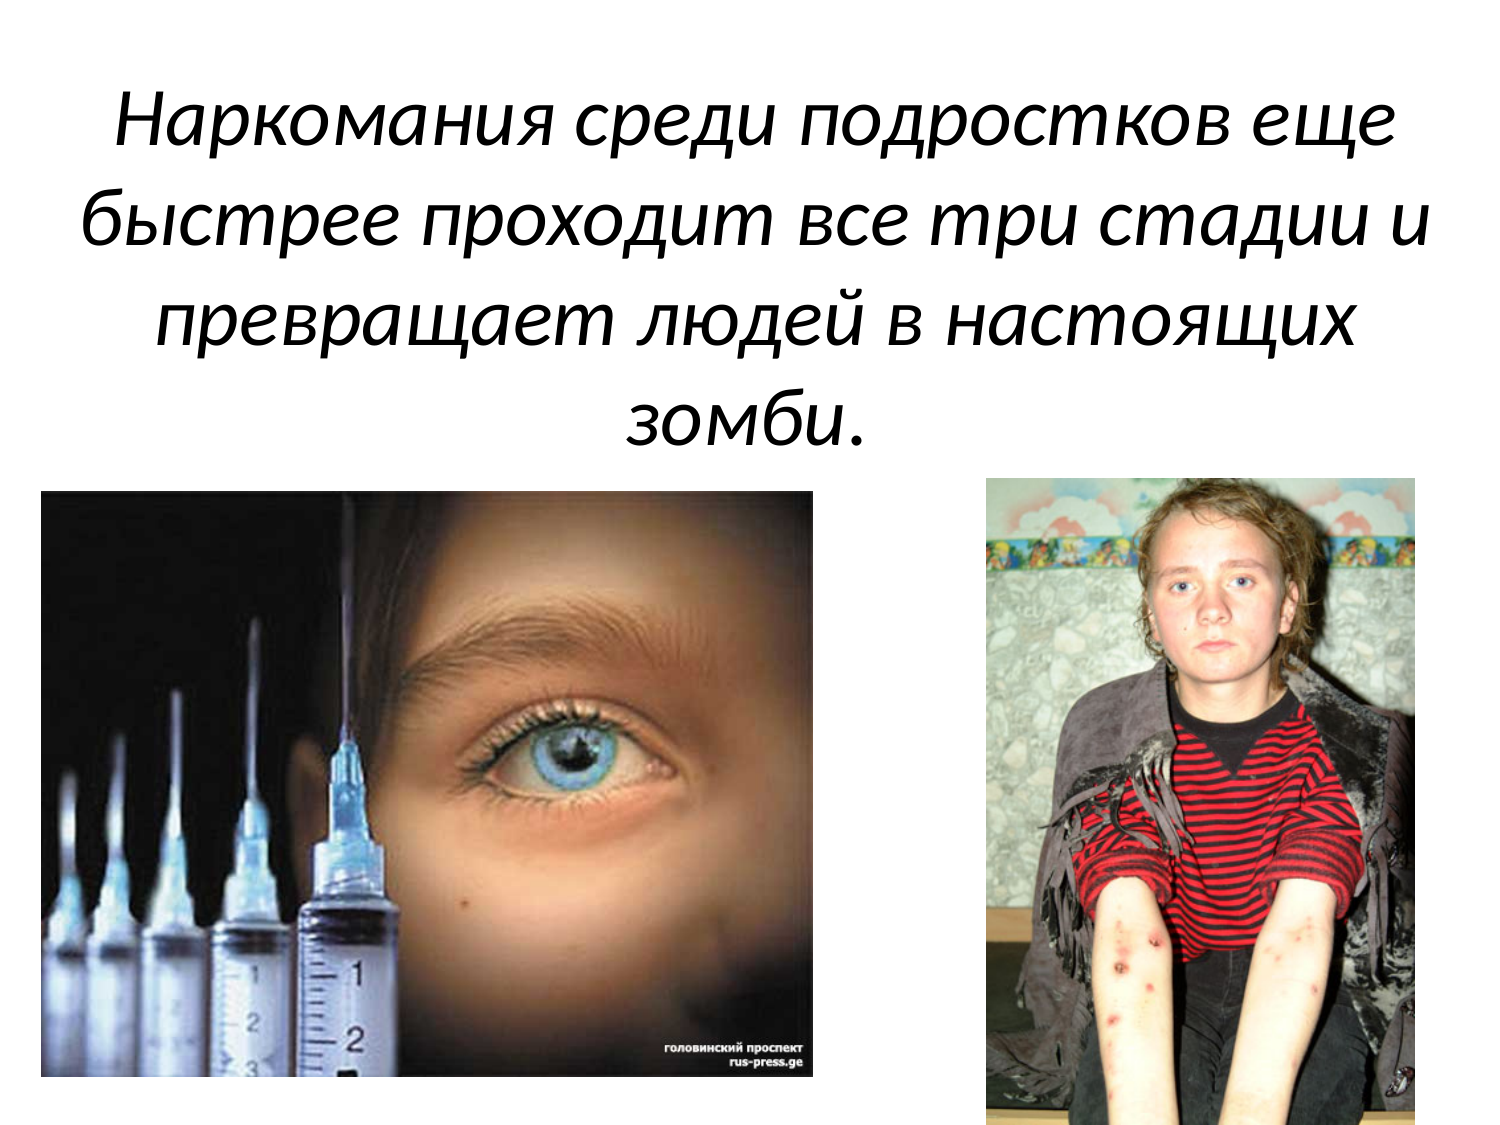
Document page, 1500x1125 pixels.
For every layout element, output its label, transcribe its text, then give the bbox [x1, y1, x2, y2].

picture [985, 478, 1415, 1125]
title Наркомания среди подростков еще быстрее проходит все три стадии и превращает людей в настоящих зомби. [53, 42, 1459, 1083]
picture [40, 491, 813, 1077]
